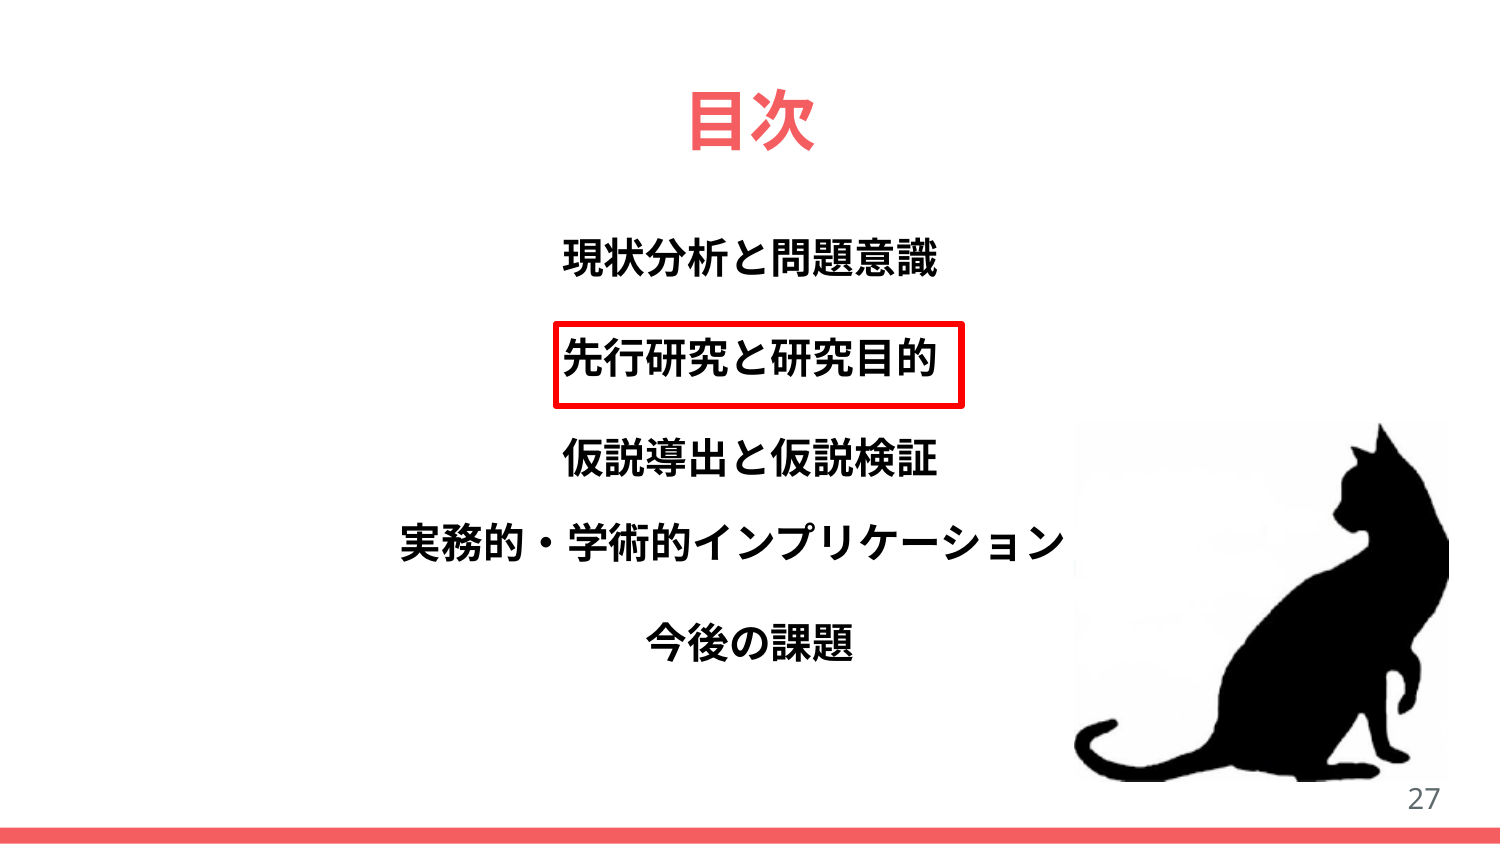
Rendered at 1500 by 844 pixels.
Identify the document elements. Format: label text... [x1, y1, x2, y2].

text_box [556, 323, 962, 407]
title 目次 [51, 64, 1449, 166]
list 現状分析と問題意識 先行研究と研究目的 仮説導出と仮説検証 実務的・学術的インプリケーション 今後の課題 [51, 166, 1449, 772]
picture [1073, 422, 1450, 782]
slide_number 27 [1392, 767, 1483, 833]
